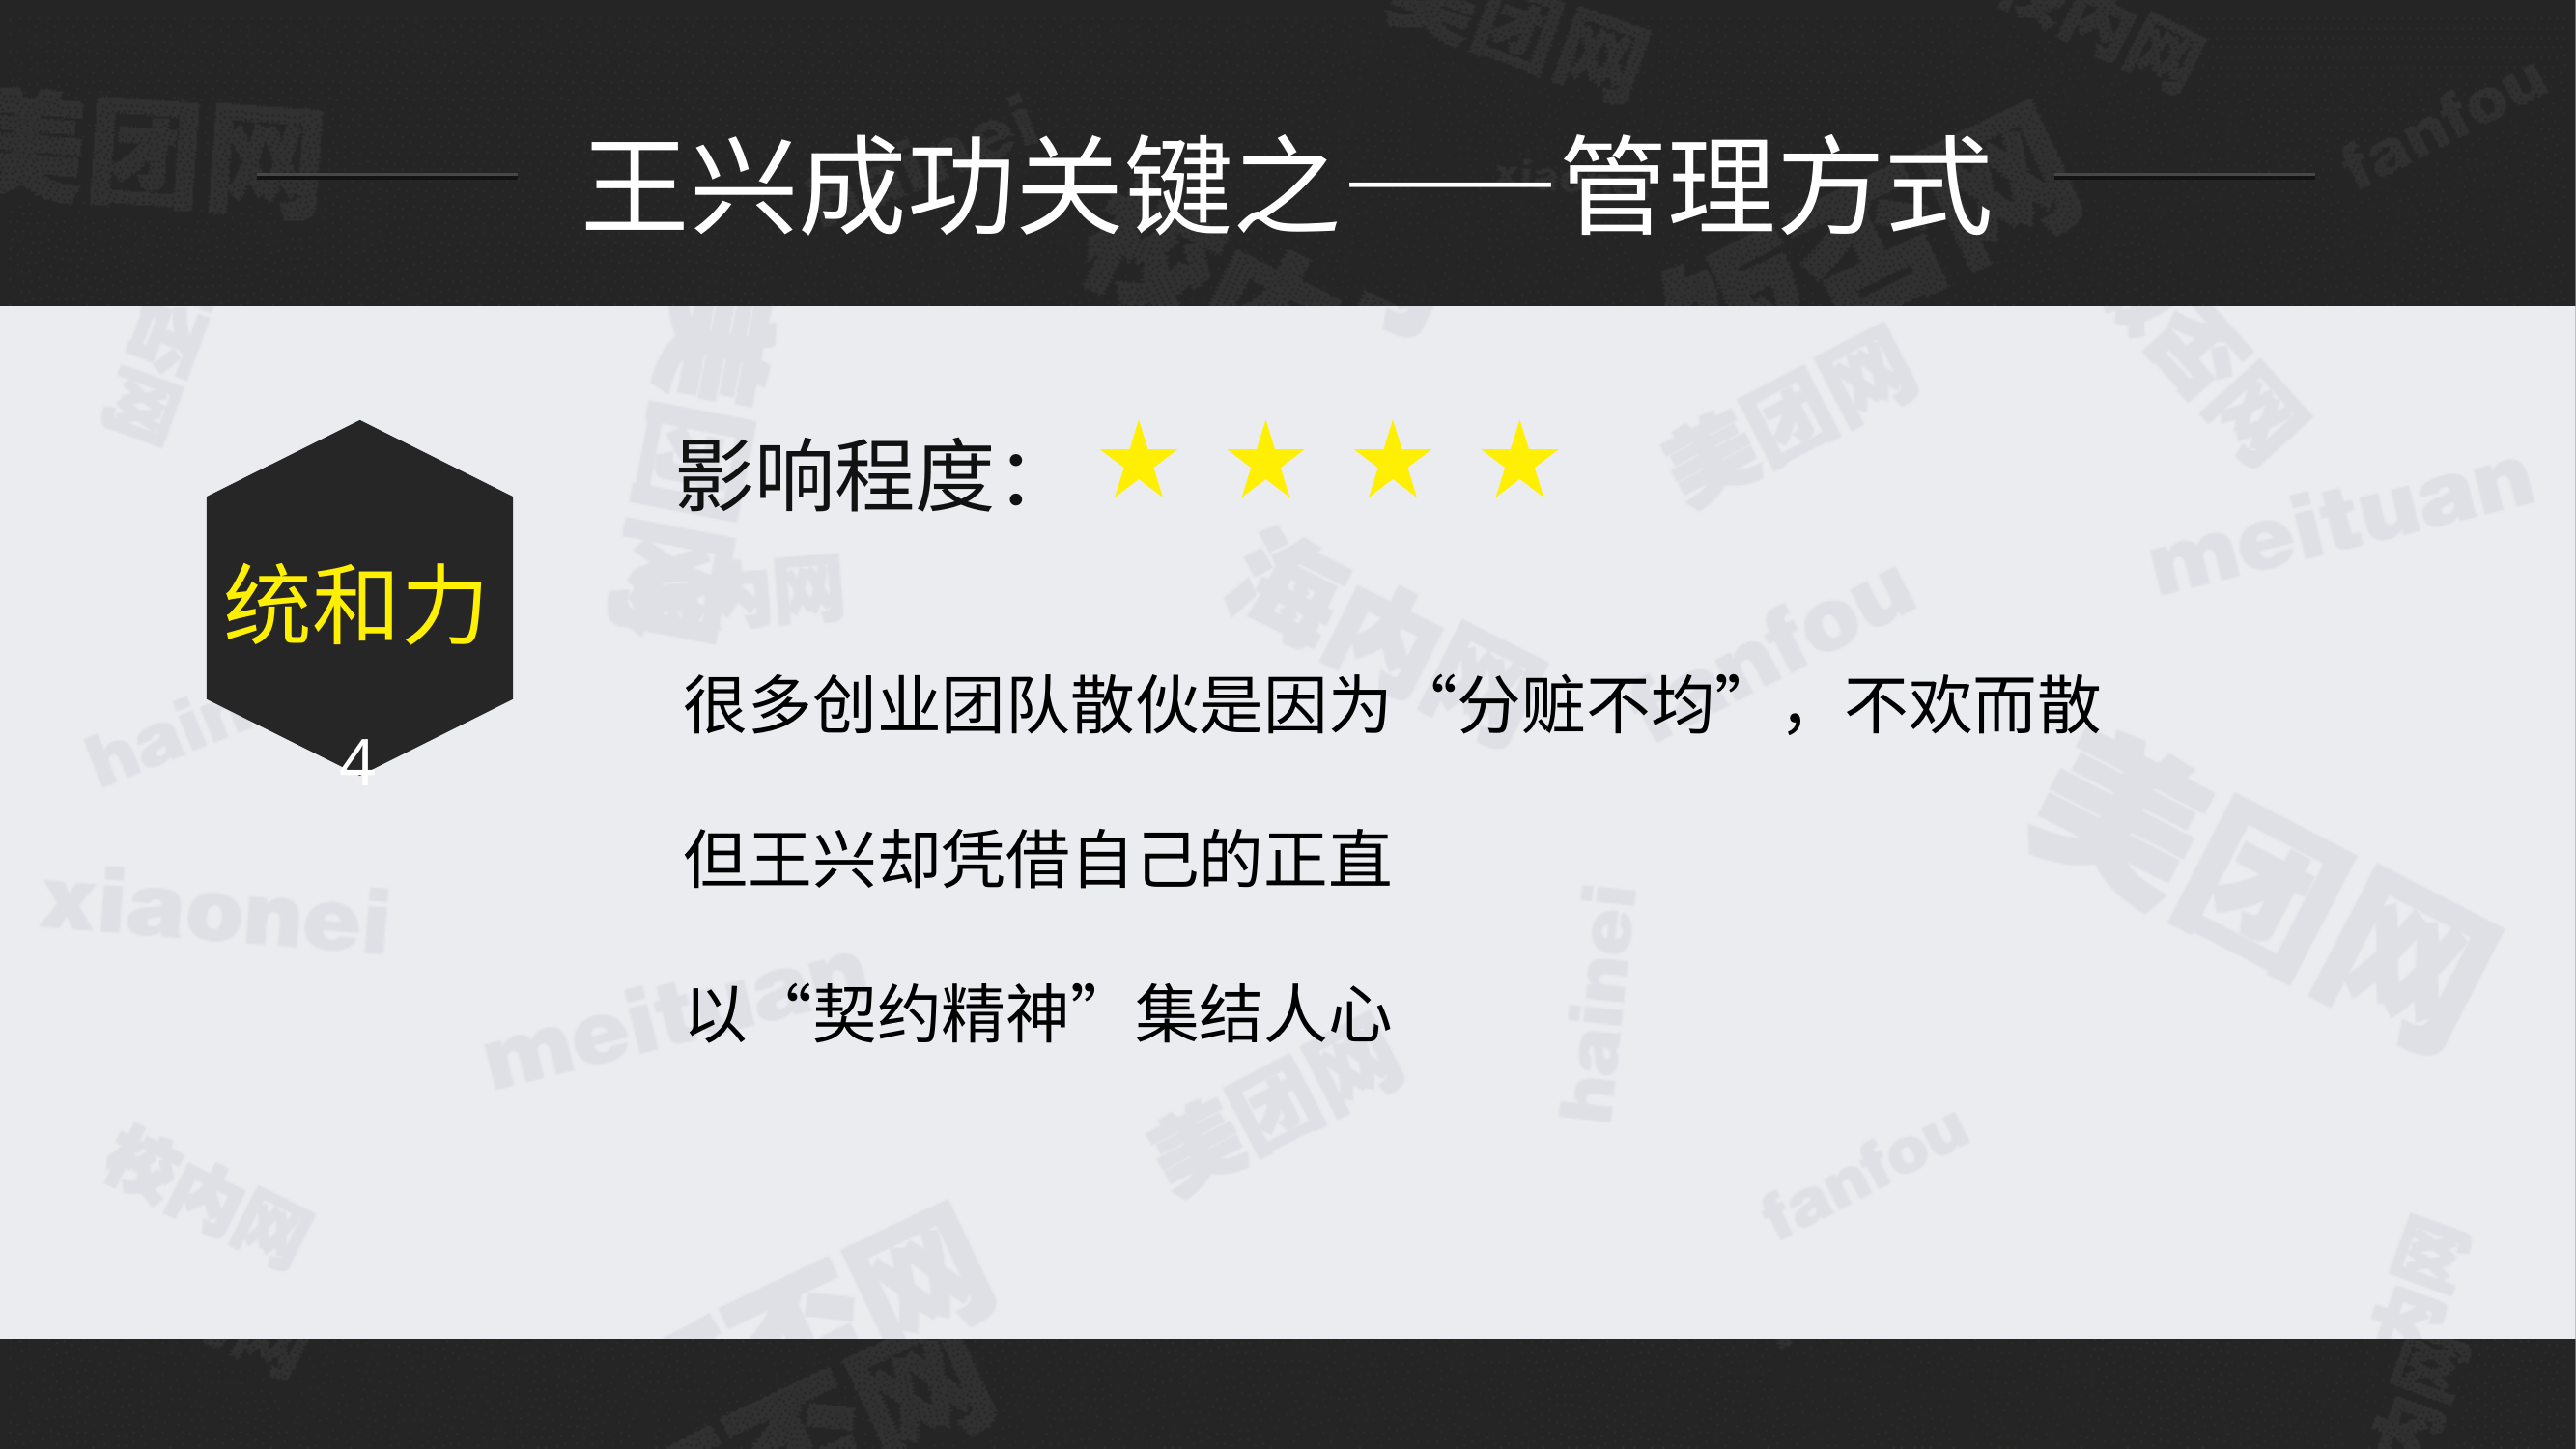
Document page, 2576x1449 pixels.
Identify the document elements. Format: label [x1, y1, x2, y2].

picture [0, 0, 2576, 1449]
text_box [1102, 421, 1557, 496]
text_box [256, 110, 2315, 258]
